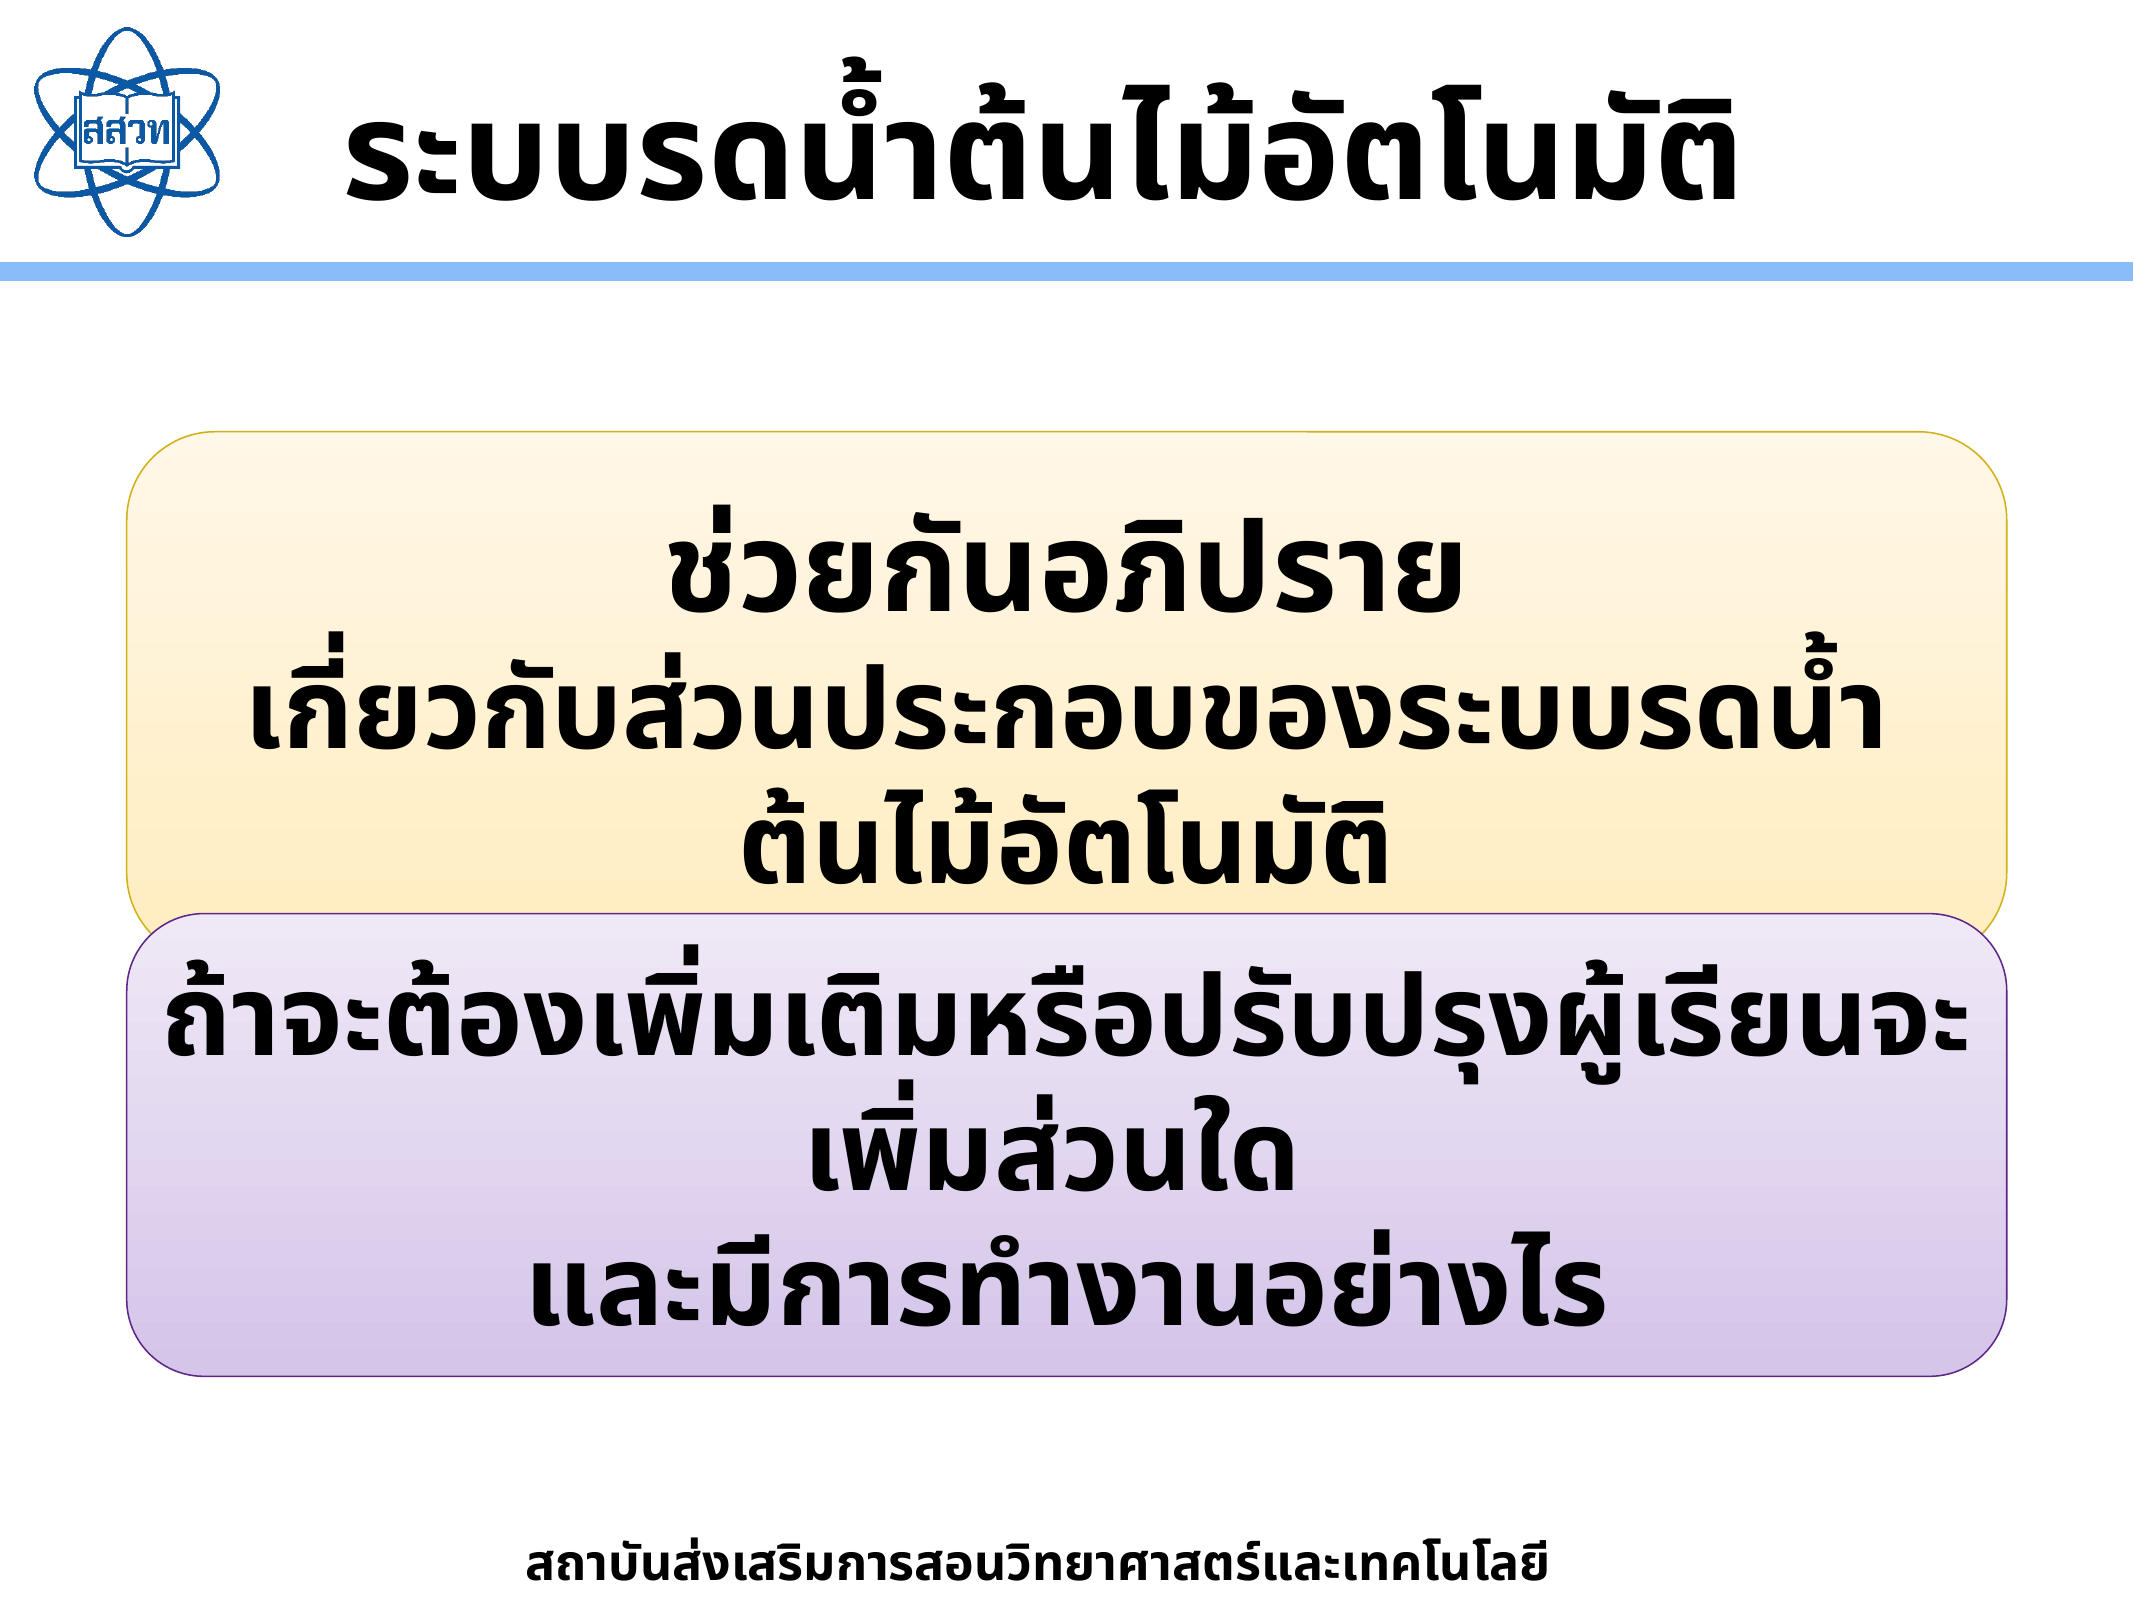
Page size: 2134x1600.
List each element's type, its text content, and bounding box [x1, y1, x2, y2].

text_box สถาบันส่งเสริมการสอนวิทยาศาสตร์และเทคโนโลยี [74, 1522, 2002, 1589]
text_box ช่วยกันอภิปราย เกี่ยวกับส่วนประกอบของระบบรดน้ำต้นไม้อัตโนมัติ [125, 430, 2008, 934]
text_box ถ้าจะต้องเพิ่มเติมหรือปรับปรุงผู้เรียนจะเพิ่มส่วนใด และมีการทำงานอย่างไร [125, 912, 2008, 1378]
text_box ระบบรดน้ำต้นไม้อัตโนมัติ [298, 53, 2002, 236]
picture [33, 27, 220, 237]
